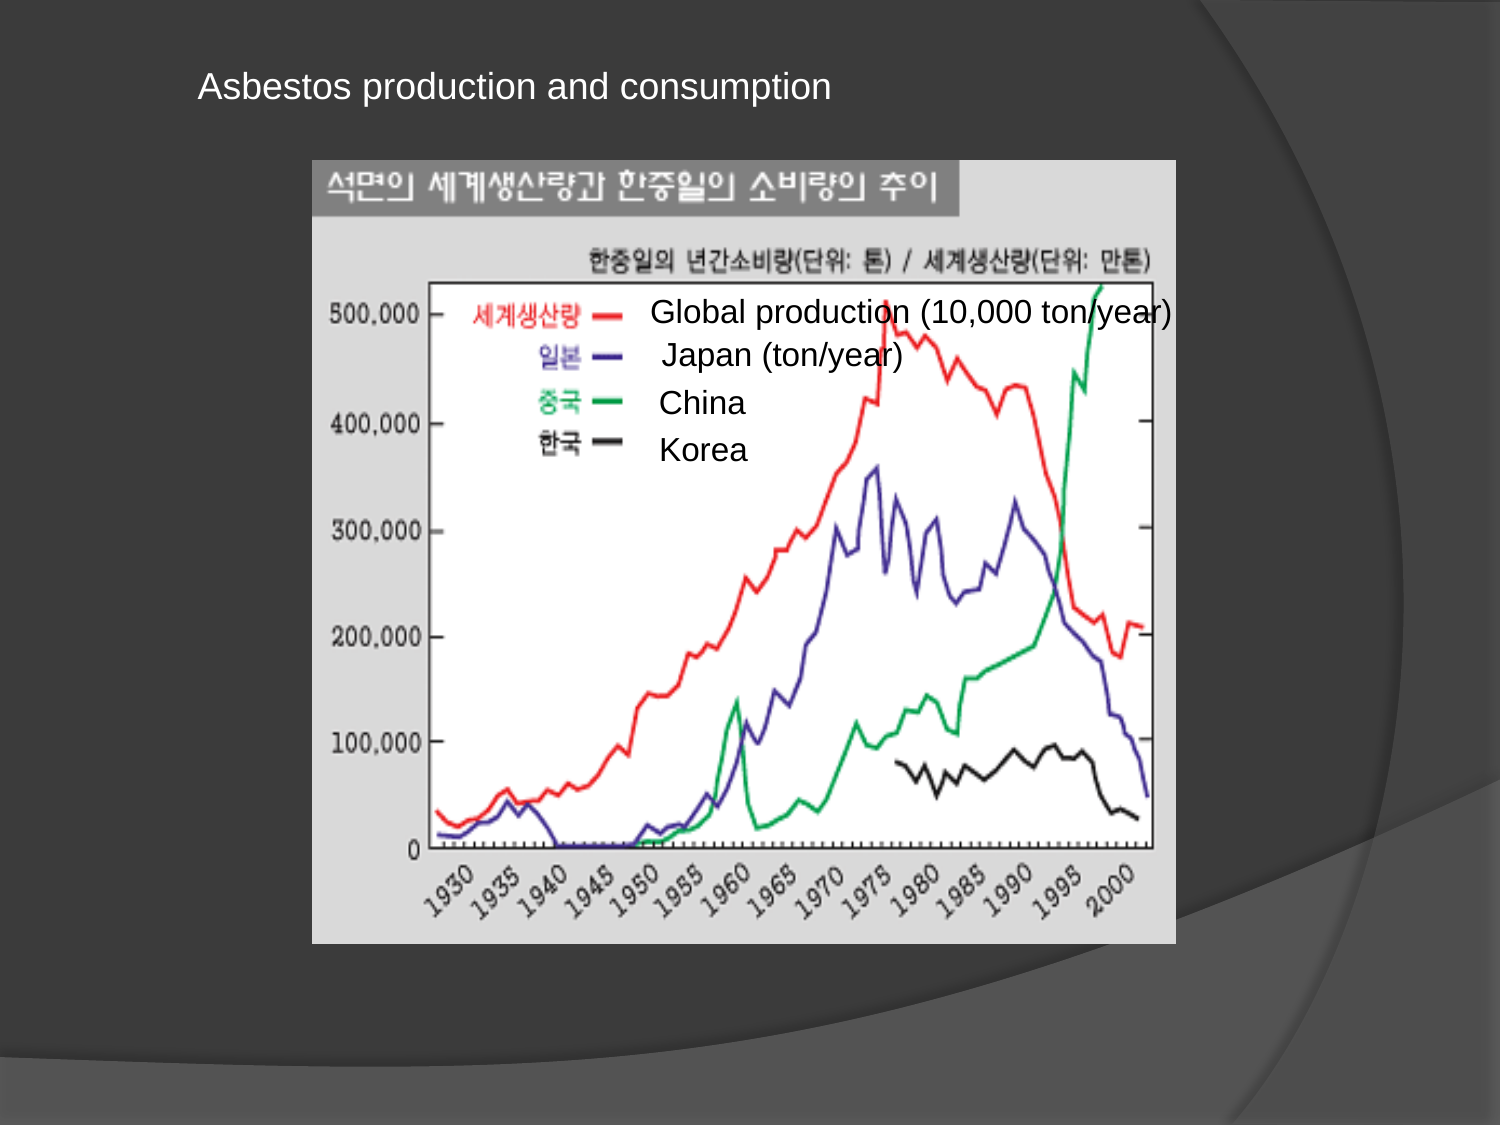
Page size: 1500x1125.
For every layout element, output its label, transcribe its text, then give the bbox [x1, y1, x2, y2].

picture [312, 160, 1176, 944]
text_box Asbestos production and consumption [182, 54, 1247, 115]
